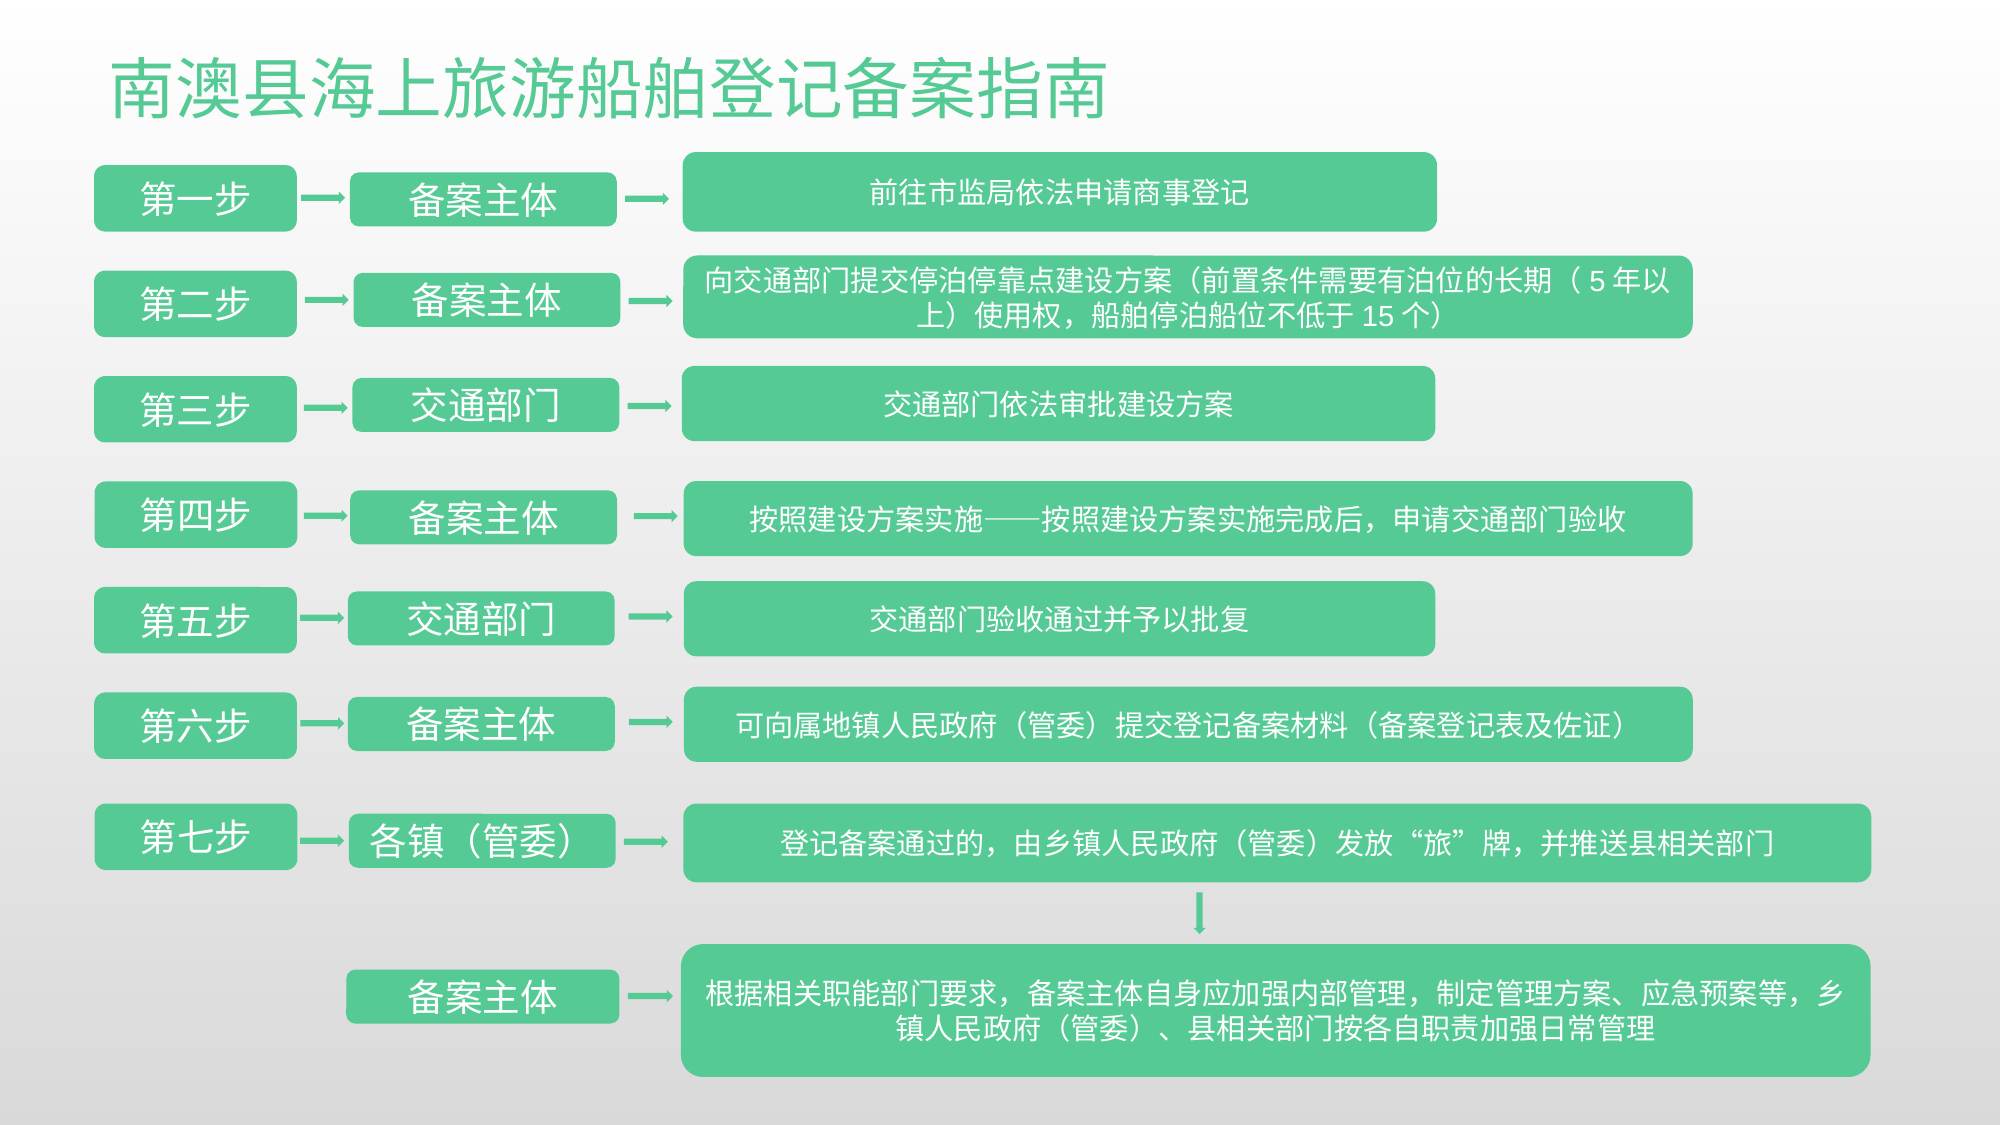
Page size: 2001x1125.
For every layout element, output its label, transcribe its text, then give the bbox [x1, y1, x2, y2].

text_box 按照建设方案实施——按照建设方案实施完成后，申请交通部门验收 [682, 479, 1694, 558]
text_box [1190, 891, 1209, 936]
text_box 交通部门 [346, 590, 616, 647]
text_box 南澳县海上旅游船舶登记备案指南 [94, 39, 1194, 135]
text_box [632, 507, 680, 525]
text_box 备案主体 [346, 695, 616, 753]
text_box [93, 151, 1693, 339]
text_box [93, 365, 1436, 443]
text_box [94, 481, 348, 548]
text_box [299, 609, 346, 627]
text_box 第六步 [93, 691, 298, 760]
text_box 备案主体 [349, 489, 619, 546]
text_box 交通部门验收通过并予以批复 [682, 580, 1437, 658]
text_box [94, 803, 1872, 883]
text_box 可向属地镇人民政府（管委）提交登记备案材料（备案登记表及佐证） [682, 685, 1694, 763]
text_box [627, 607, 675, 626]
text_box 第五步 [92, 585, 298, 655]
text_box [346, 944, 1871, 1077]
text_box [299, 714, 346, 733]
text_box [627, 713, 675, 731]
